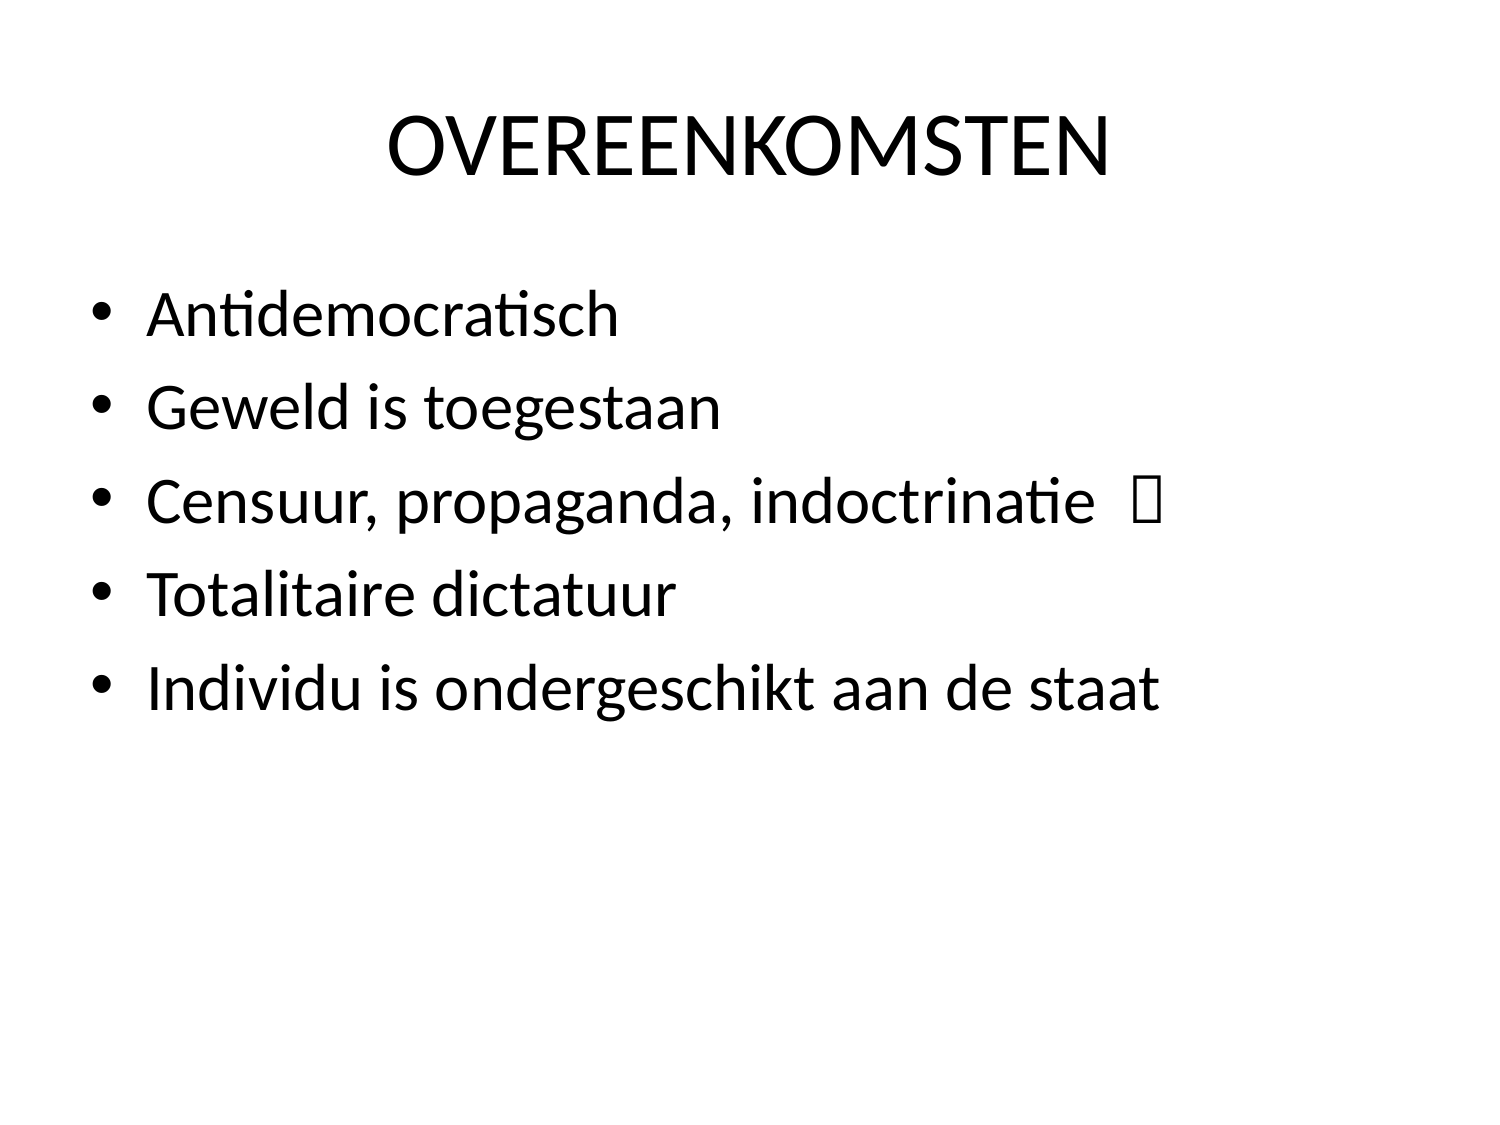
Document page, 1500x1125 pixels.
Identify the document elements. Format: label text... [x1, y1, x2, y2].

title OVEREENKOMSTEN [75, 45, 1425, 233]
list Antidemocratisch Geweld is toegestaan Censuur, propaganda, indoctrinatie  Totalitaire dictatuur Individu is ondergeschikt aan de staat [75, 262, 1425, 1005]
